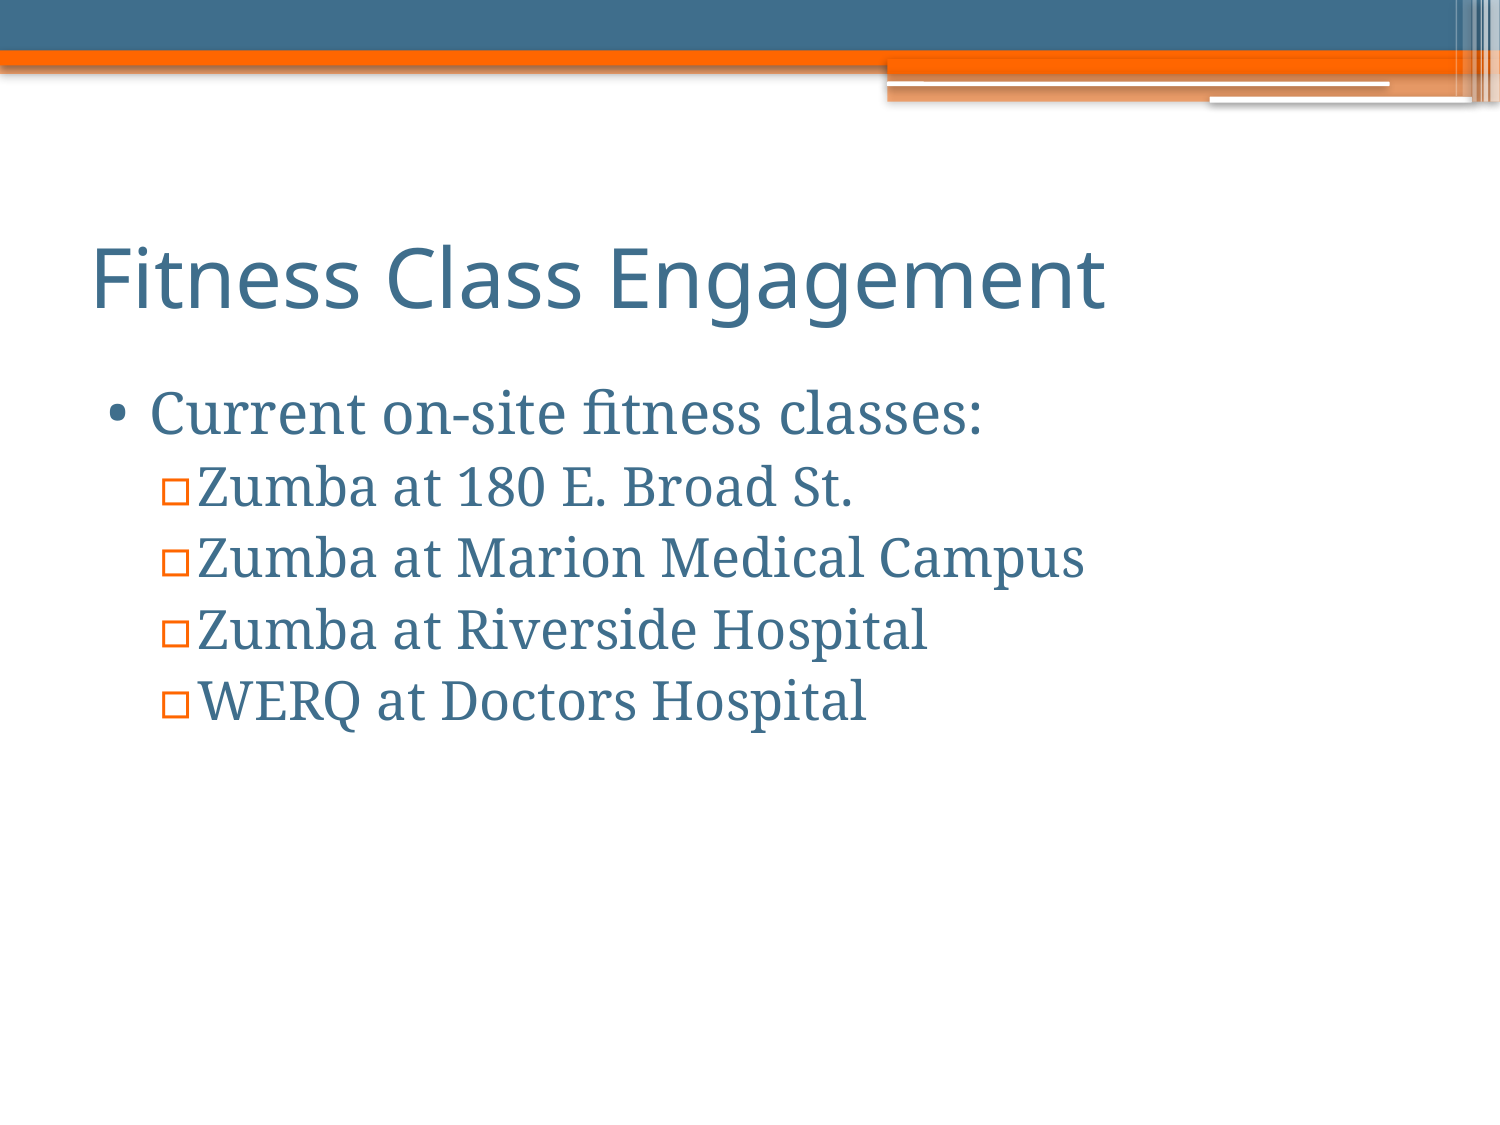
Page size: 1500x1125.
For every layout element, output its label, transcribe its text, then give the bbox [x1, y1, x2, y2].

title Fitness Class Engagement [75, 187, 1425, 363]
list Current on-site fitness classes: Zumba at 180 E. Broad St. Zumba at Marion Medical Campus Zumba at Riverside Hospital WERQ at Doctors Hospital [75, 368, 1425, 1079]
